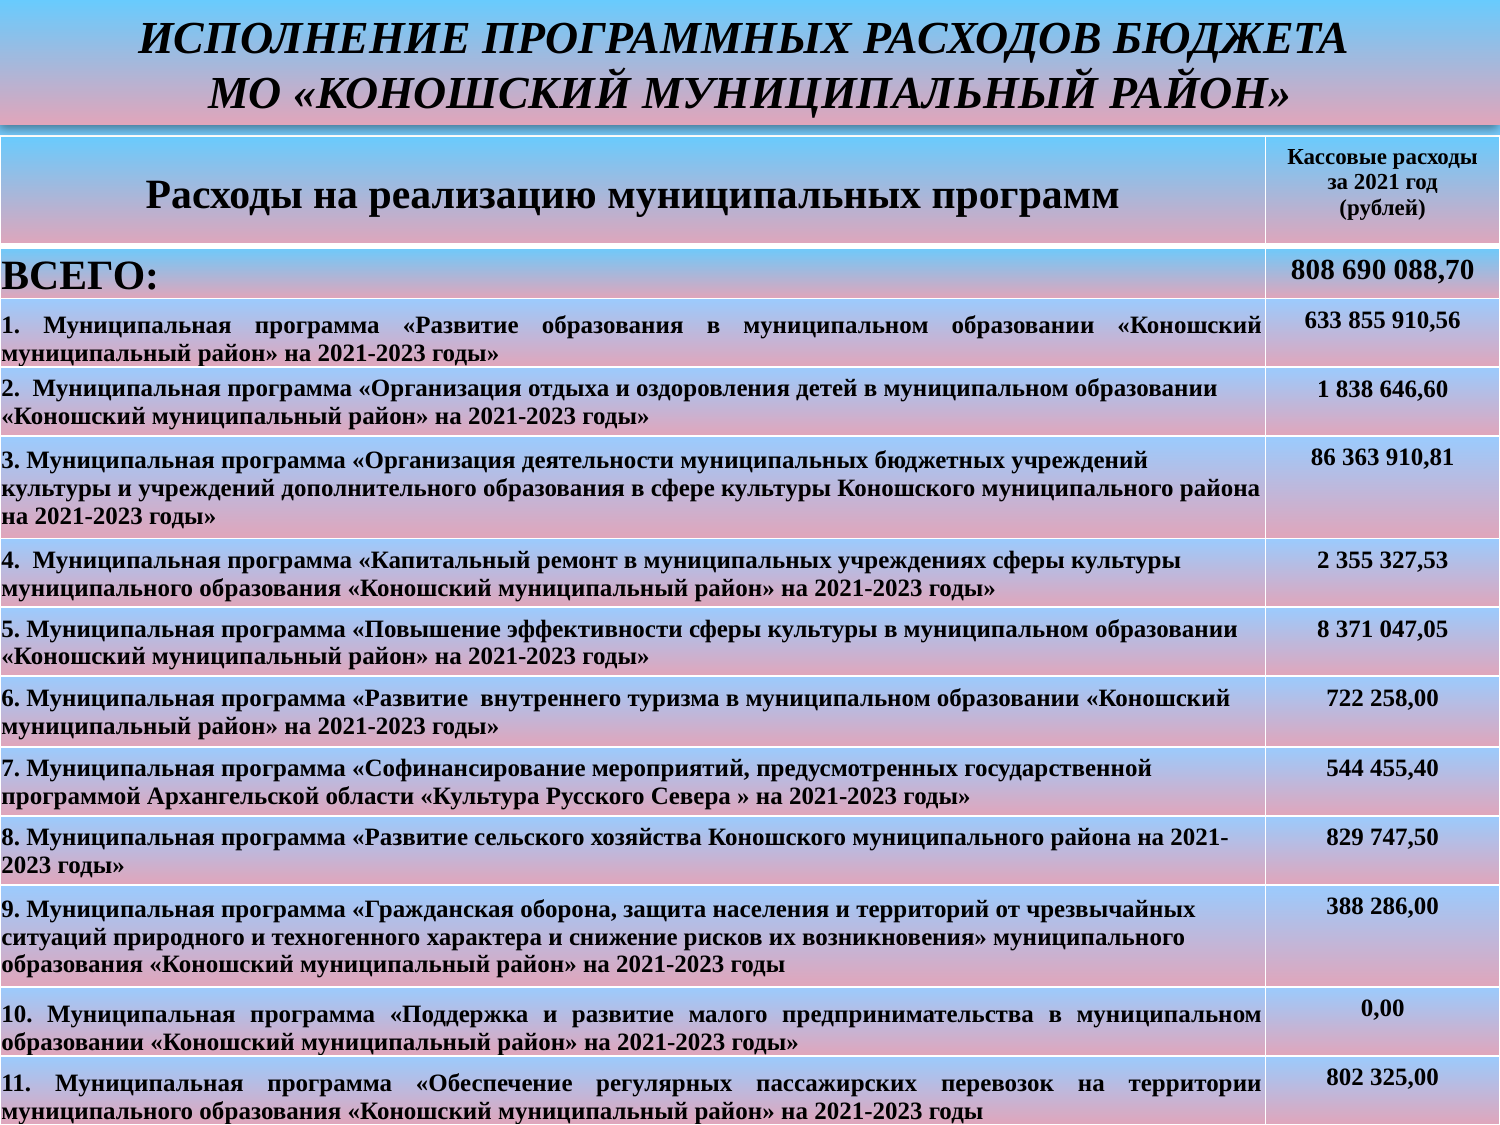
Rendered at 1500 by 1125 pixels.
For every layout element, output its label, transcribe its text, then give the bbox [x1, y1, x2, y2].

table_cell 5. Муниципальная программа «Повышение эффективности сферы культуры в муниципальном образовании «Коношский муниципальный район» на 2021-2023 годы» [1, 608, 1265, 675]
table_header Кассовые расходы за 2021 год (рублей) [1266, 137, 1499, 243]
table_cell 8 371 047,05 [1266, 608, 1499, 675]
table_cell 0,00 [1266, 988, 1499, 1055]
table_cell 802 325,00 [1266, 1057, 1499, 1124]
table_cell 7. Муниципальная программа «Софинансирование мероприятий, предусмотренных государственной программой Архангельской области «Культура Русского Севера » на 2021-2023 годы» [1, 748, 1265, 815]
table_cell 544 455,40 [1266, 748, 1499, 815]
table_cell 8. Муниципальная программа «Развитие сельского хозяйства Коношского муниципального района на 2021-2023 годы» [1, 817, 1265, 884]
table_cell 808 690 088,70 [1266, 249, 1499, 298]
table_cell 4. Муниципальная программа «Капитальный ремонт в муниципальных учреждениях сферы культуры муниципального образования «Коношский муниципальный район» на 2021-2023 годы» [1, 539, 1265, 606]
table_cell 9. Муниципальная программа «Гражданская оборона, защита населения и территорий от чрезвычайных ситуаций природного и техногенного характера и снижение рисков их возникновения» муниципального образования «Коношский муниципальный район» на 2021-2023 годы [1, 886, 1265, 986]
table_cell 2 355 327,53 [1266, 539, 1499, 606]
table_cell ВСЕГО: [1, 249, 1265, 298]
table_cell 3. Муниципальная программа «Организация деятельности муниципальных бюджетных учреждений культуры и учреждений дополнительного образования в сфере культуры Коношского муниципального района на 2021-2023 годы» [1, 437, 1265, 538]
text_box ИСПОЛНЕНИЕ ПРОГРАММНЫХ РАСХОДОВ БЮДЖЕТА МО «КОНОШСКИЙ МУНИЦИПАЛЬНЫЙ РАЙОН» [0, 0, 1500, 125]
table_cell 86 363 910,81 [1266, 437, 1499, 538]
table_cell 1 838 646,60 [1266, 368, 1499, 435]
table_cell 722 258,00 [1266, 677, 1499, 746]
table_cell 388 286,00 [1266, 886, 1499, 986]
table_header Расходы на реализацию муниципальных программ [1, 137, 1265, 243]
table_cell 829 747,50 [1266, 817, 1499, 884]
table_cell 633 855 910,56 [1266, 299, 1499, 366]
table_cell 6. Муниципальная программа «Развитие внутреннего туризма в муниципальном образовании «Коношский муниципальный район» на 2021-2023 годы» [1, 677, 1265, 746]
table_cell 10. Муниципальная программа «Поддержка и развитие малого предпринимательства в муниципальном образовании «Коношский муниципальный район» на 2021-2023 годы» [1, 988, 1265, 1055]
table_cell 1. Муниципальная программа «Развитие образования в муниципальном образовании «Коношский муниципальный район» на 2021-2023 годы» [1, 299, 1265, 366]
table_cell 11. Муниципальная программа «Обеспечение регулярных пассажирских перевозок на территории муниципального образования «Коношский муниципальный район» на 2021-2023 годы [1, 1057, 1265, 1124]
table_cell 2. Муниципальная программа «Организация отдыха и оздоровления детей в муниципальном образовании «Коношский муниципальный район» на 2021-2023 годы» [1, 368, 1265, 435]
